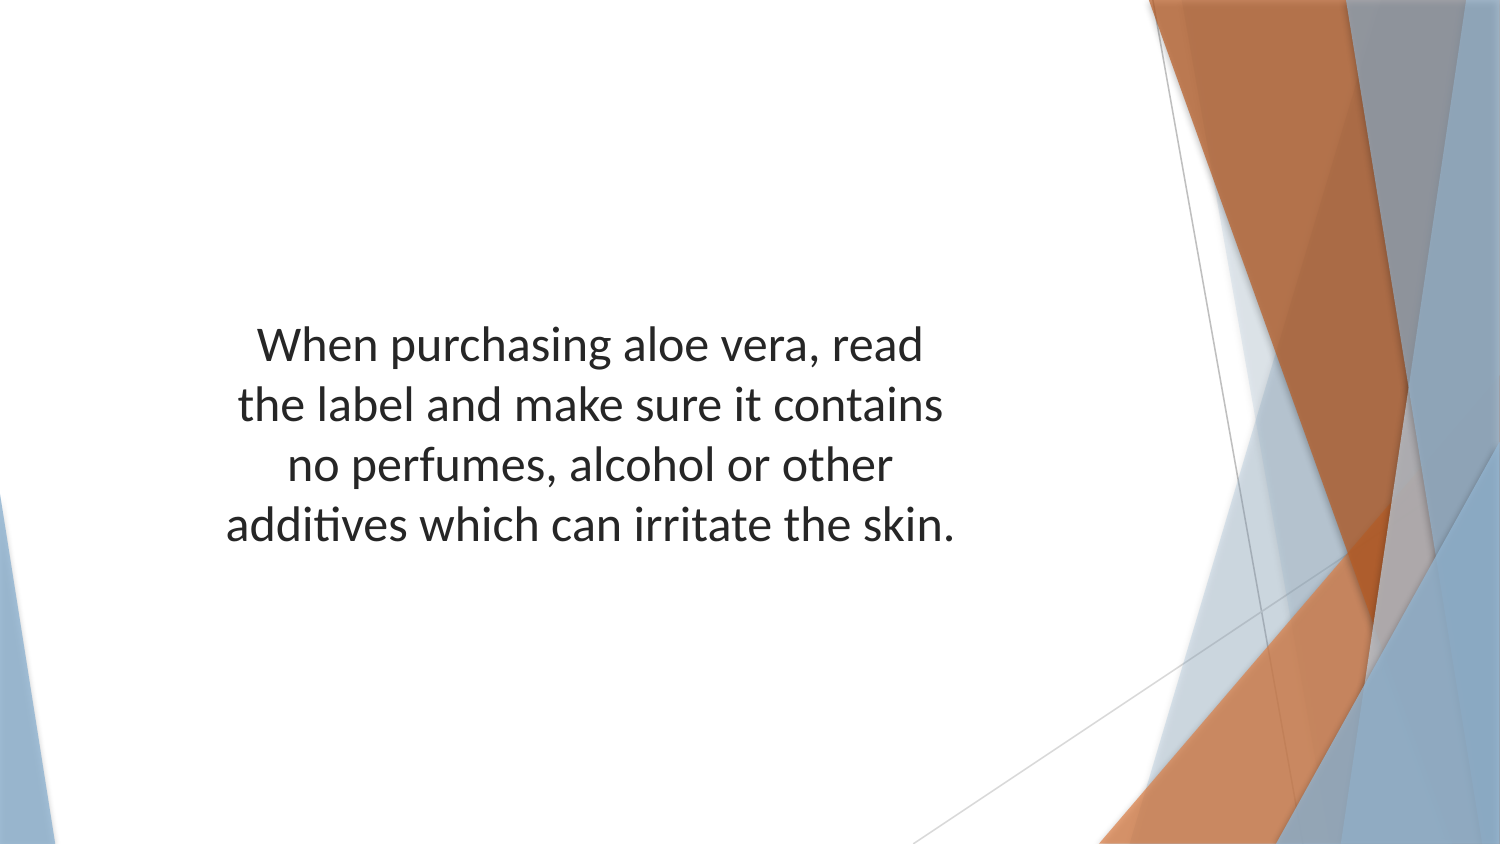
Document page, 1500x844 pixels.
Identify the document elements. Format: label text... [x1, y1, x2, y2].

list When purchasing aloe vera, read the label and make sure it contains no perfumes, alcohol or other additives which can irritate the skin. [206, 303, 975, 576]
